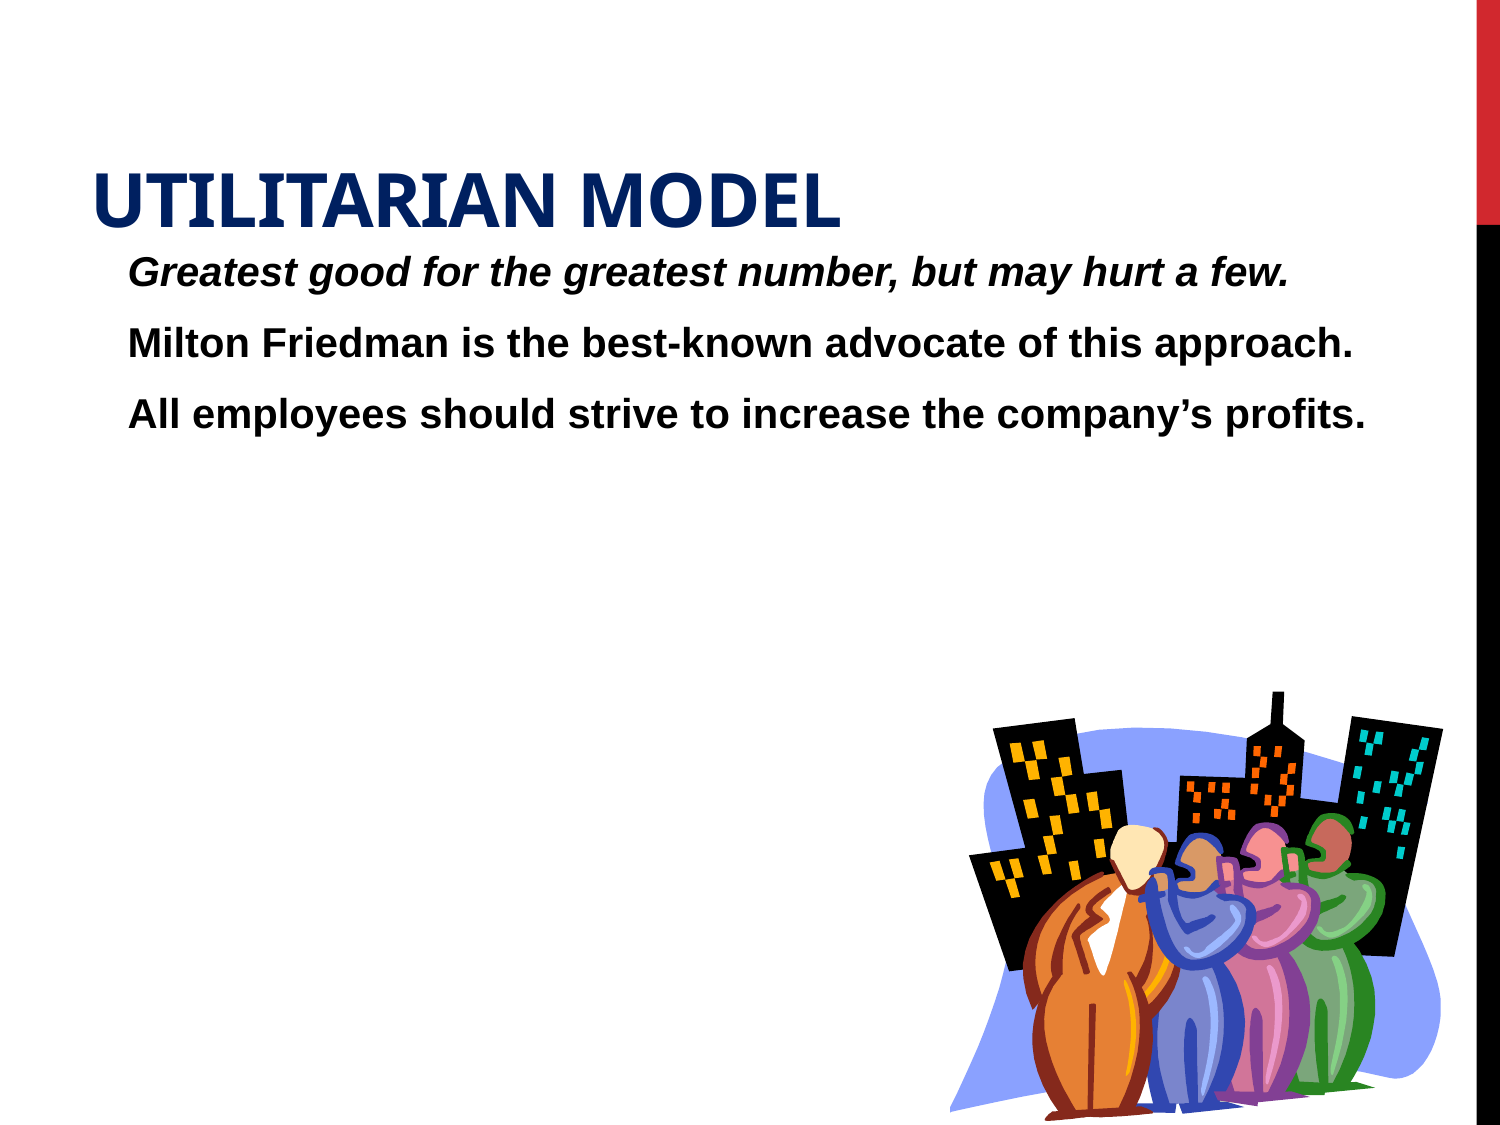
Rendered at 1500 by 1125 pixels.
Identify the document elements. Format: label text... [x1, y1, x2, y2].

list Greatest good for the greatest number, but may hurt a few. Milton Friedman is the best-known advocate of this approach. All employees should strive to increase the company’s profits. [112, 237, 1388, 775]
title Utilitarian Model [75, 25, 1025, 250]
picture [949, 686, 1449, 1125]
